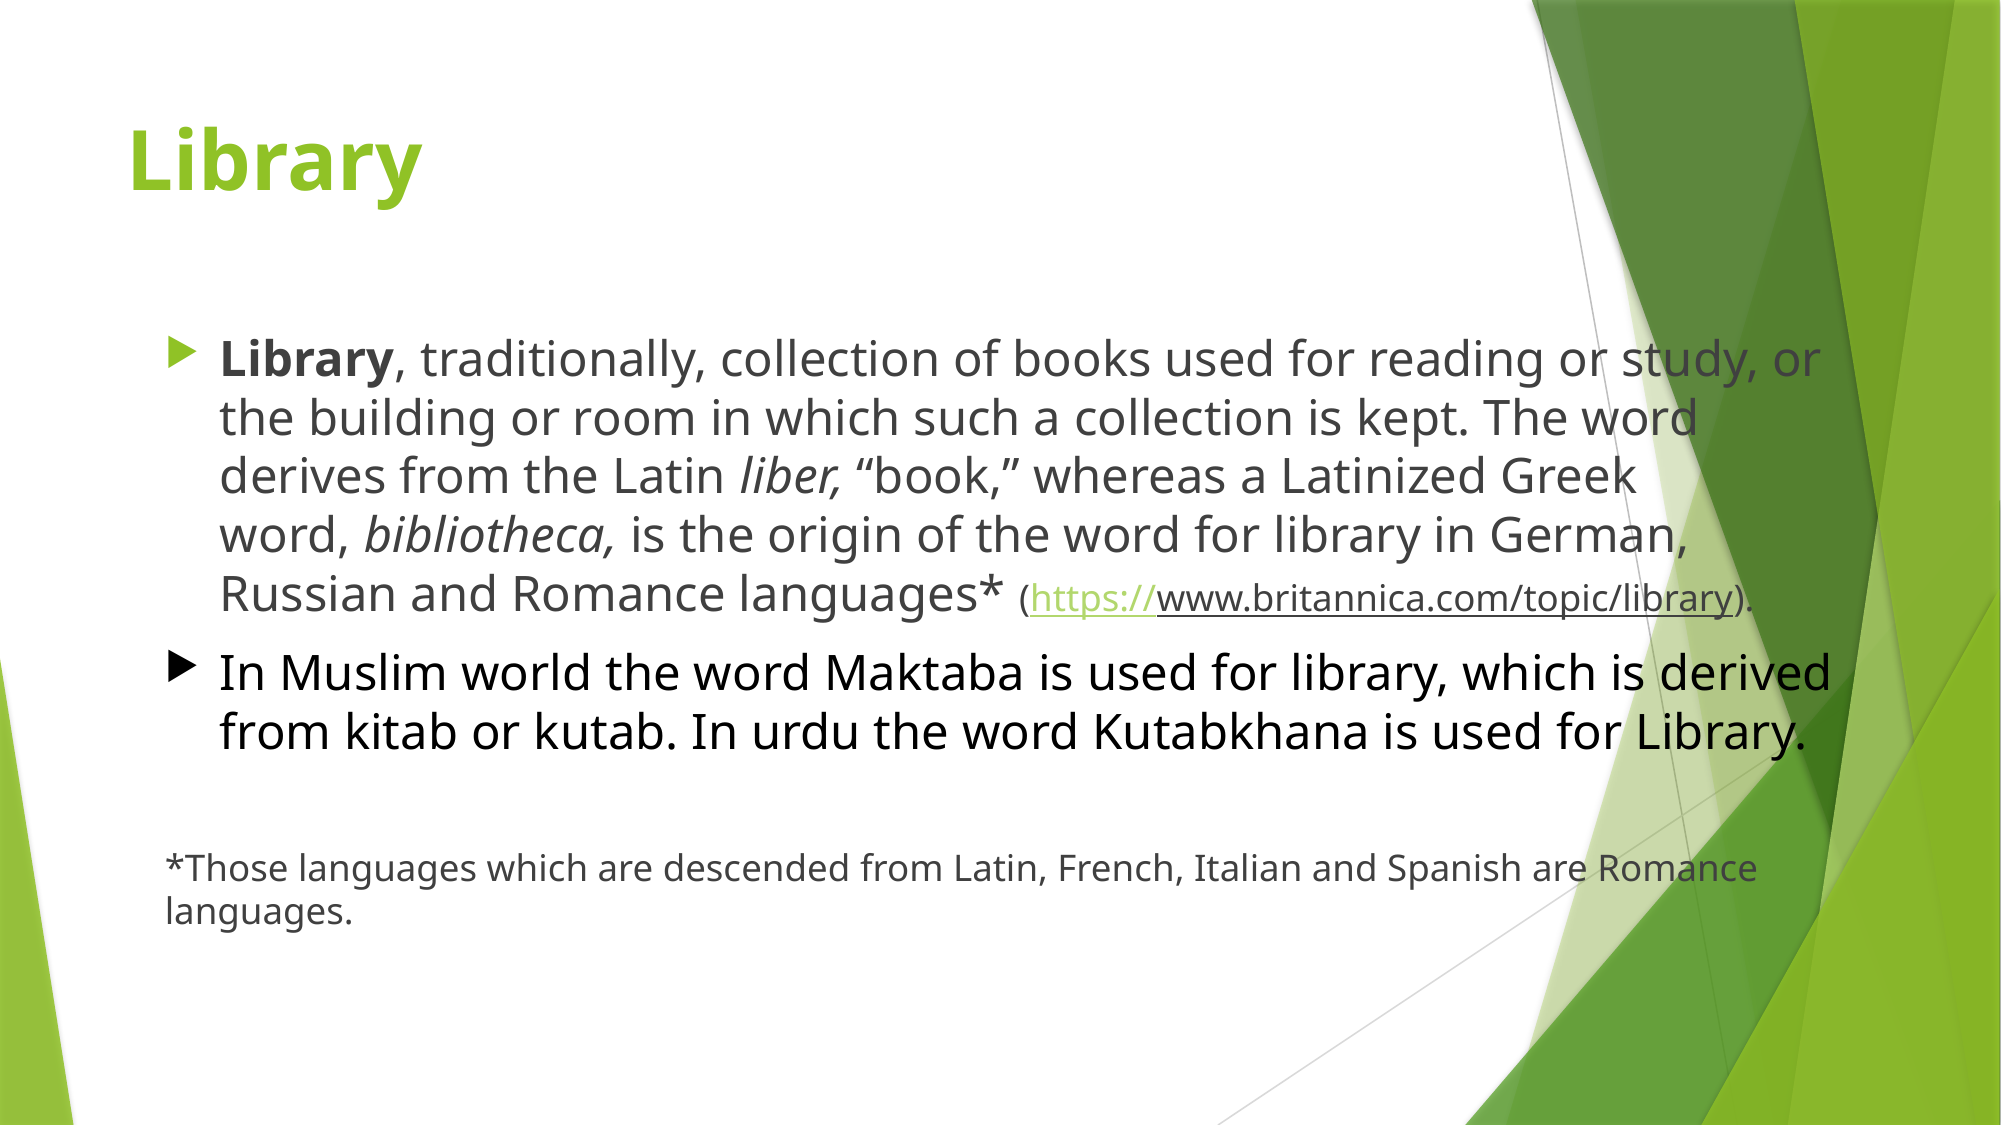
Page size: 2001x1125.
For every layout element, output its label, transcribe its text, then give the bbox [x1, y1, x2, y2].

list Library, traditionally, collection of books used for reading or study, or the building or room in which such a collection is kept. The word derives from the Latin liber, “book,” whereas a Latinized Greek word, bibliotheca, is the origin of the word for library in German, Russian and Romance languages* (https://www.britannica.com/topic/library). In Muslim world the word Maktaba is used for library, which is derived from kitab or kutab. In urdu the word Kutabkhana is used for Library. *Those languages which are descended from Latin, French, Italian and Spanish are Romance languages. [149, 319, 1850, 950]
title Library [111, 99, 1522, 317]
